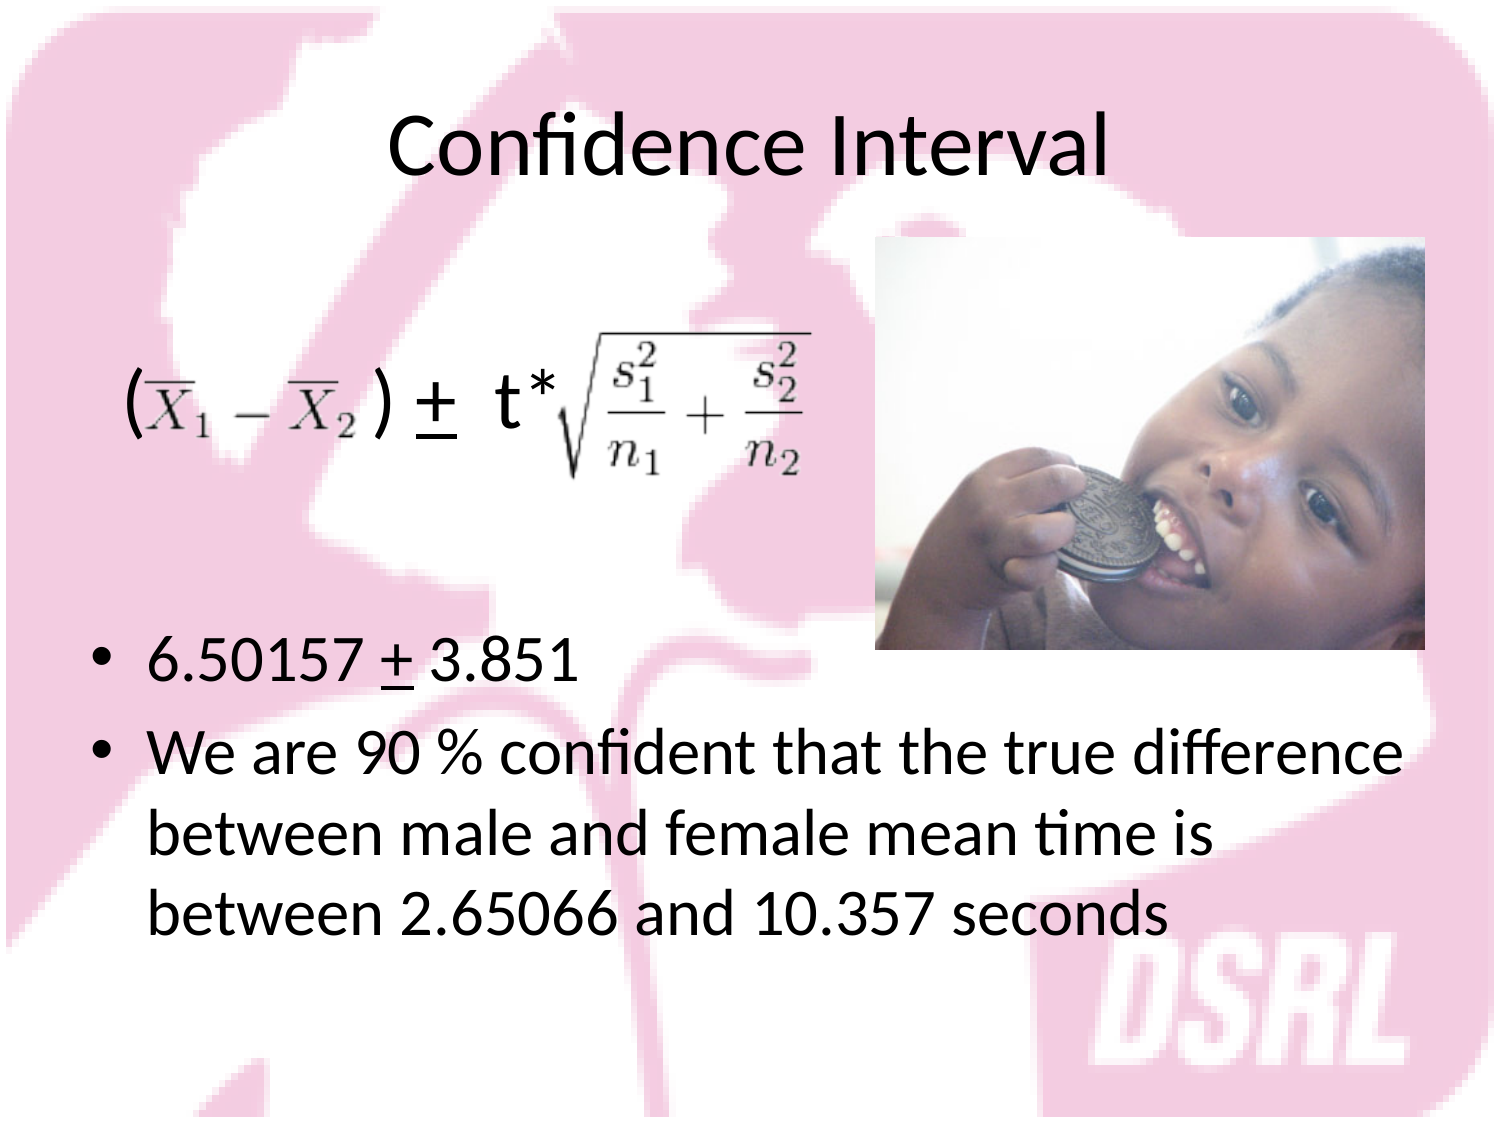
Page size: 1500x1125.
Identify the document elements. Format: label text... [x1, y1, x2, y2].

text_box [87, 312, 826, 501]
title Confidence Interval [75, 45, 1425, 233]
list 6.50157 + 3.851 We are 90 % confident that the true difference between male and female mean time is between 2.65066 and 10.357 seconds [75, 607, 1425, 1125]
picture [875, 237, 1426, 651]
